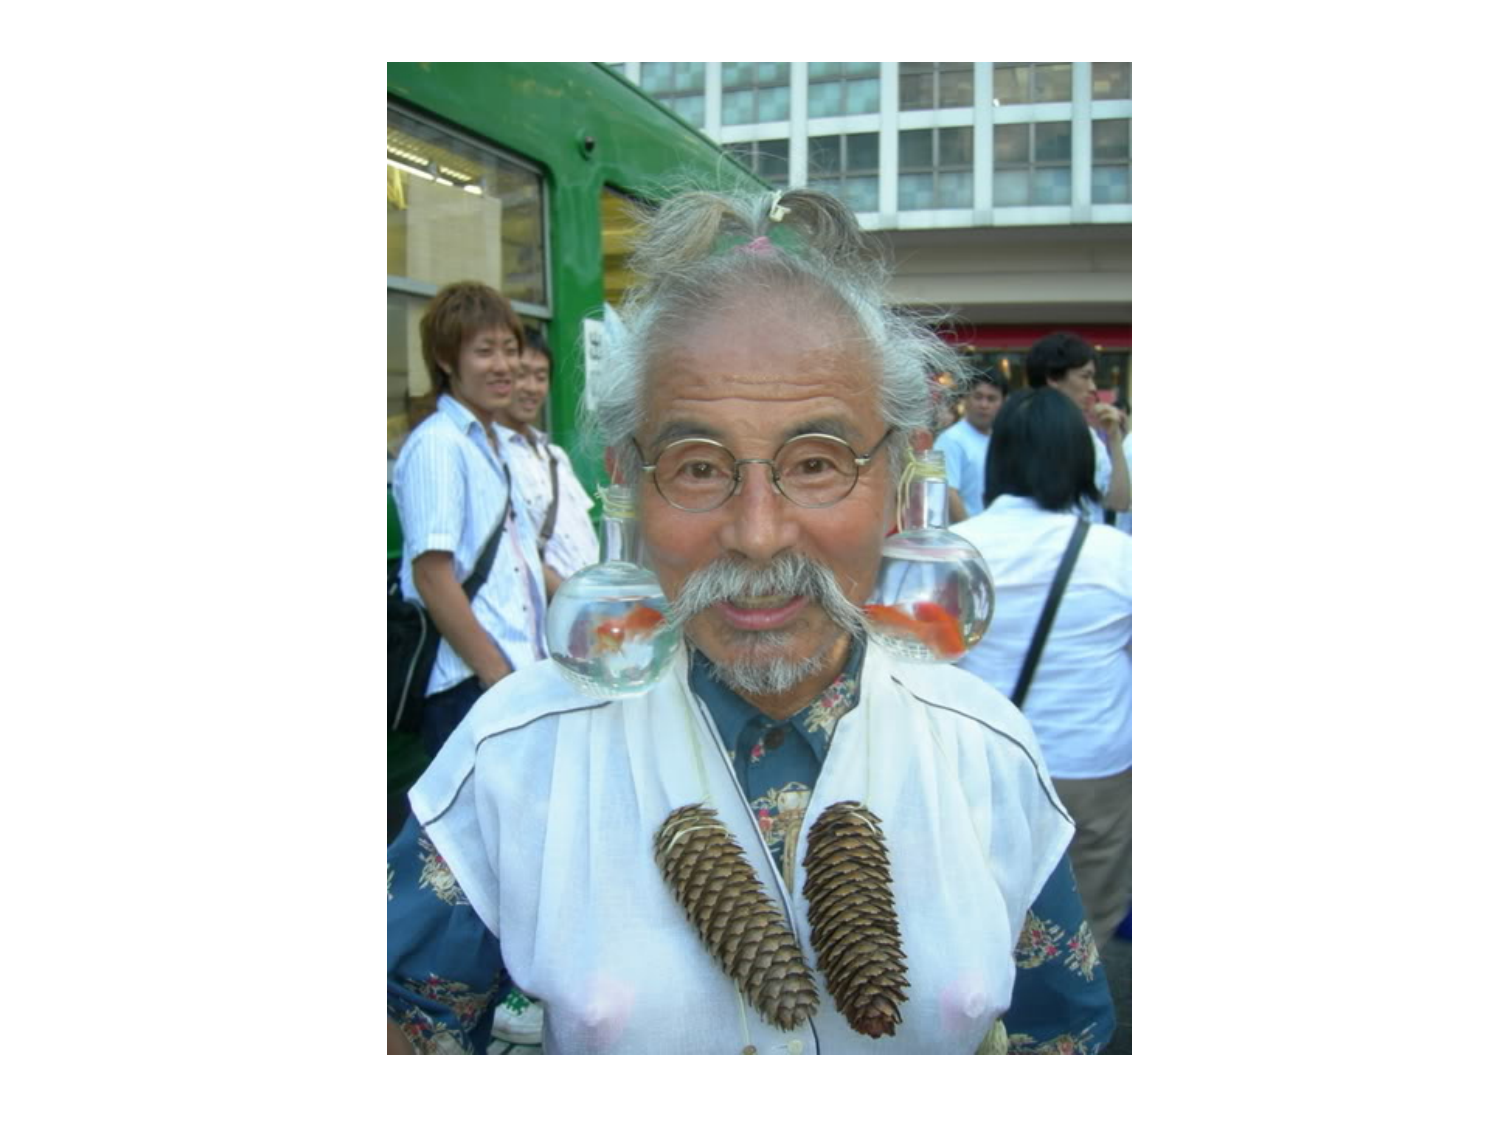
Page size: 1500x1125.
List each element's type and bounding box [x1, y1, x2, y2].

picture [387, 62, 1132, 1055]
